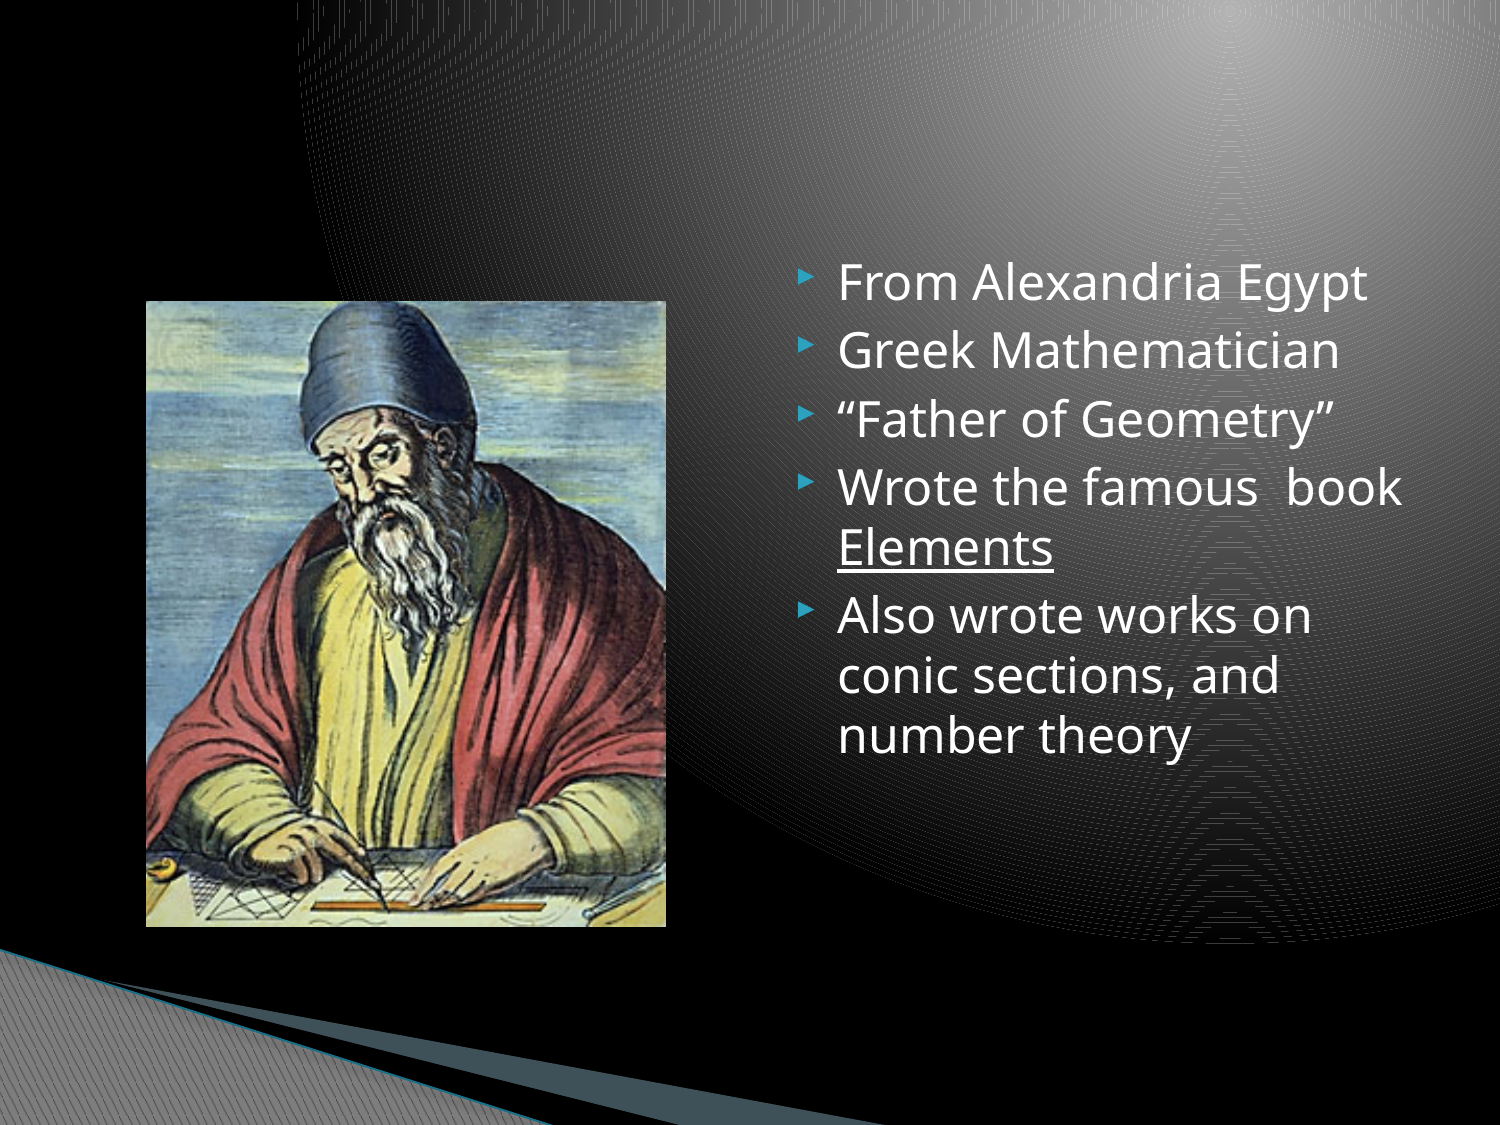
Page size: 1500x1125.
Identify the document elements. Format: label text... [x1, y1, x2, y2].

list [146, 301, 666, 927]
list From Alexandria Egypt Greek Mathematician “Father of Geometry” Wrote the famous book Elements Also wrote works on conic sections, and number theory [762, 243, 1425, 986]
picture [0, 952, 543, 1125]
